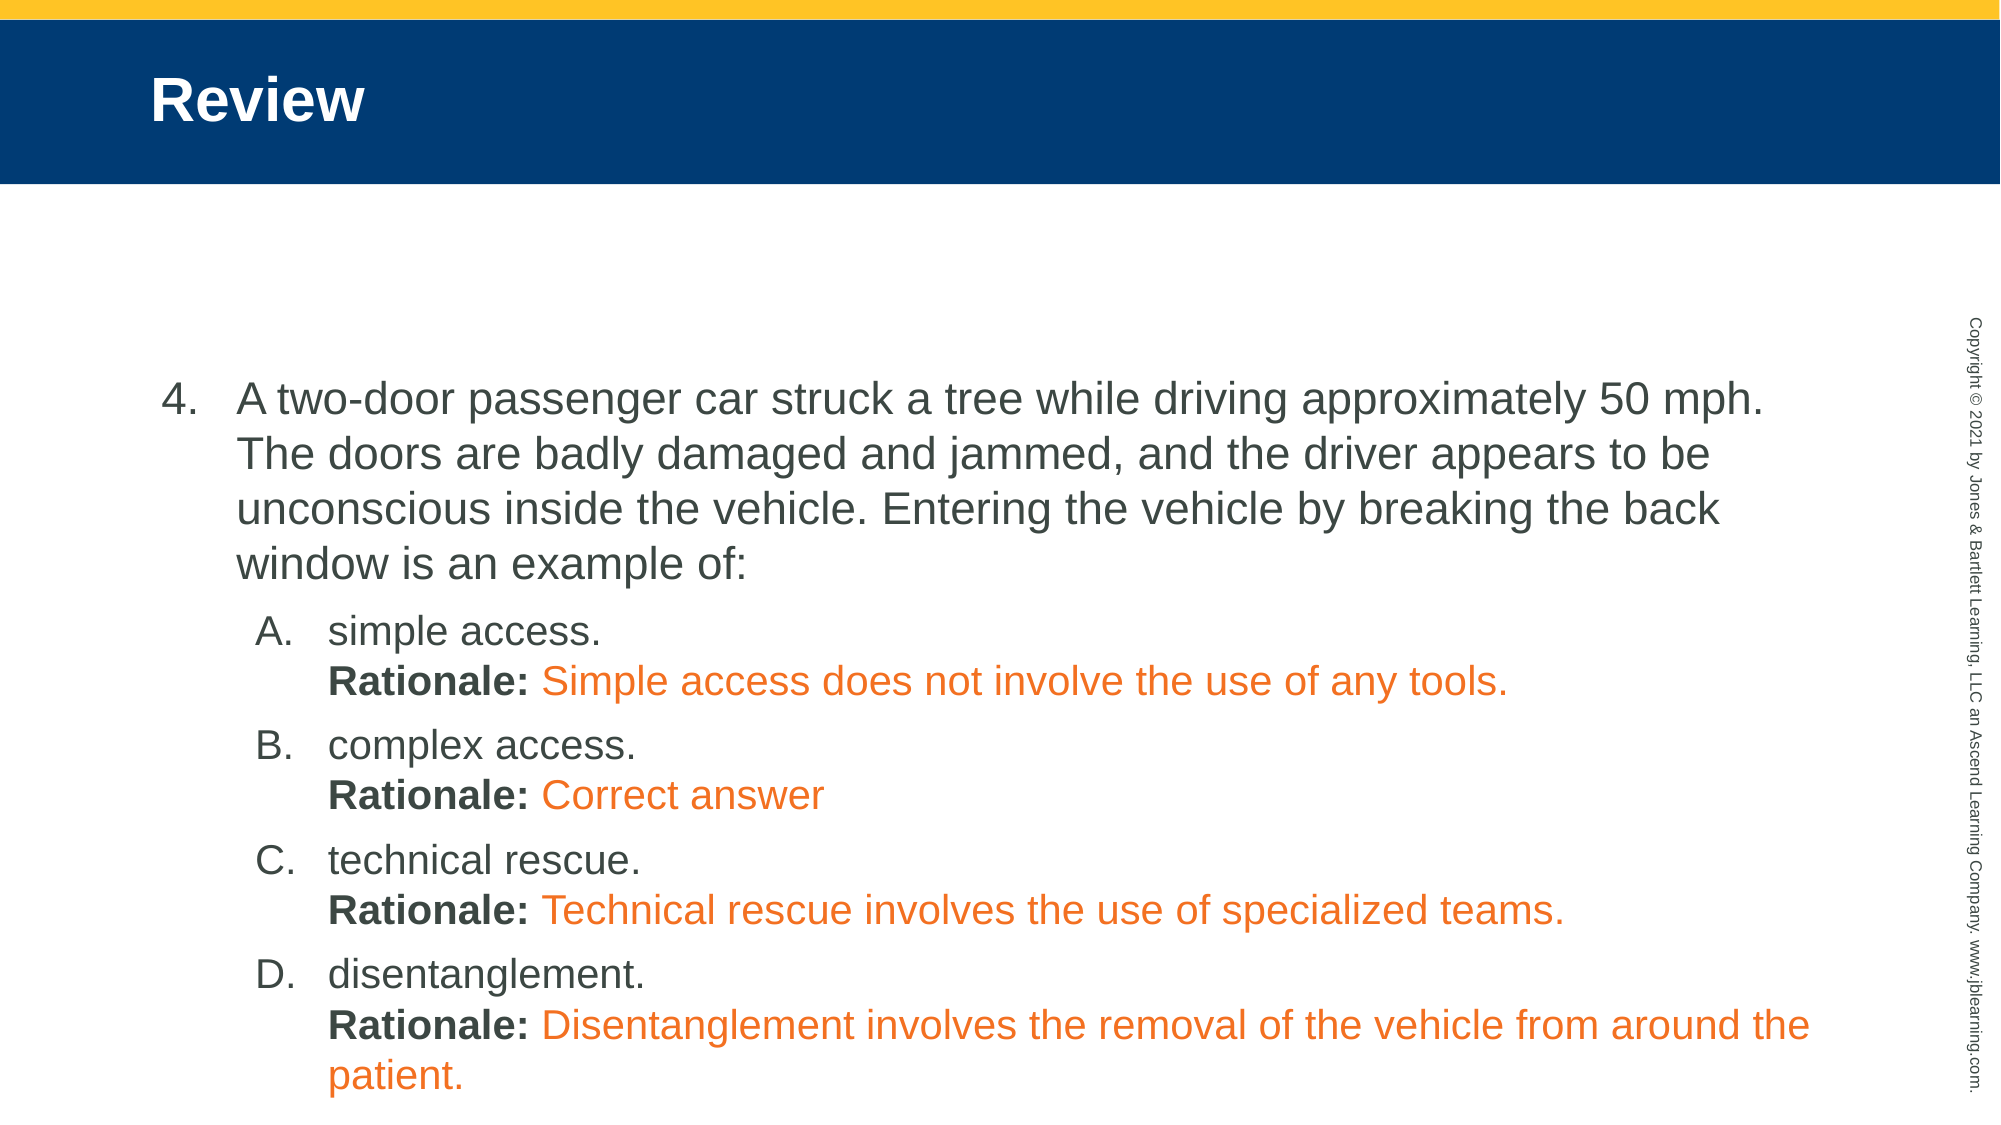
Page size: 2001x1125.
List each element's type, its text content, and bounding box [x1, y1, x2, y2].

list A two-door passenger car struck a tree while driving approximately 50 mph. The doors are badly damaged and jammed, and the driver appears to be unconscious inside the vehicle. Entering the vehicle by breaking the back window is an example of: simple access. Rationale: Simple access does not involve the use of any tools. complex access. Rationale: Correct answer technical rescue. Rationale: Technical rescue involves the use of specialized teams. disentanglement. Rationale: Disentanglement involves the removal of the vehicle from around the patient. [146, 361, 1859, 1016]
title Review [0, 19, 2000, 185]
